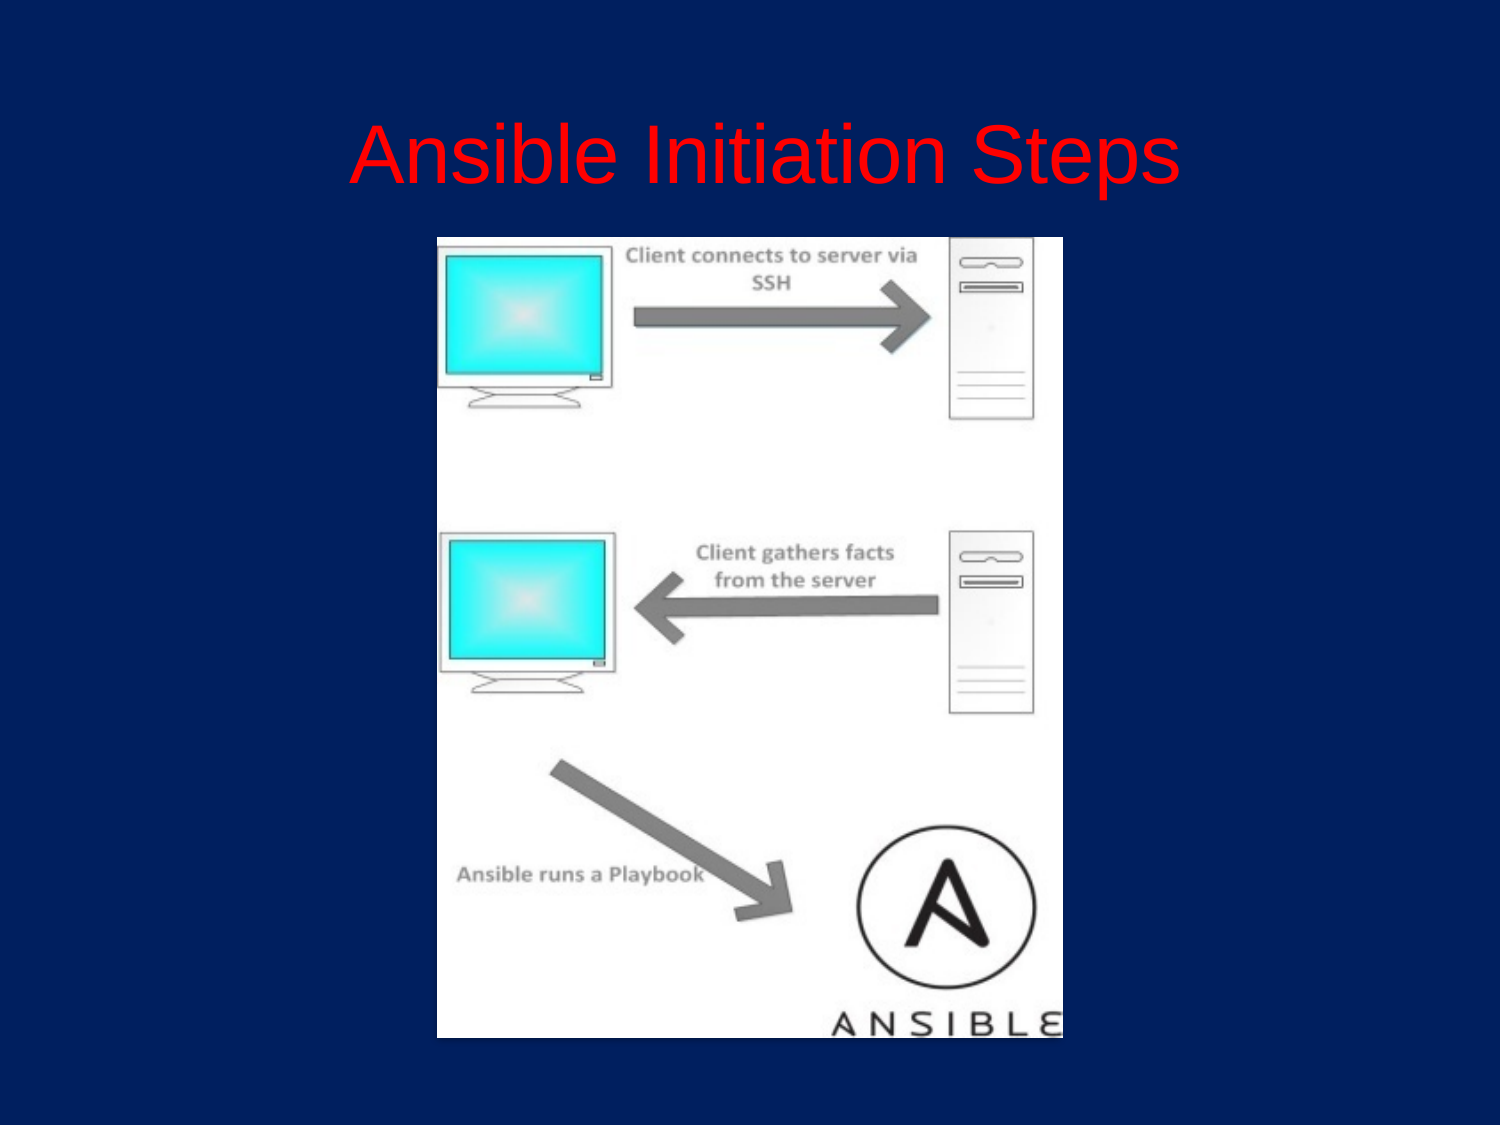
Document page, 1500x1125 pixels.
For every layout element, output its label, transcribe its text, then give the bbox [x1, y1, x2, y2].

title Ansible Initiation Steps [50, 75, 1462, 288]
picture [437, 237, 1063, 1038]
